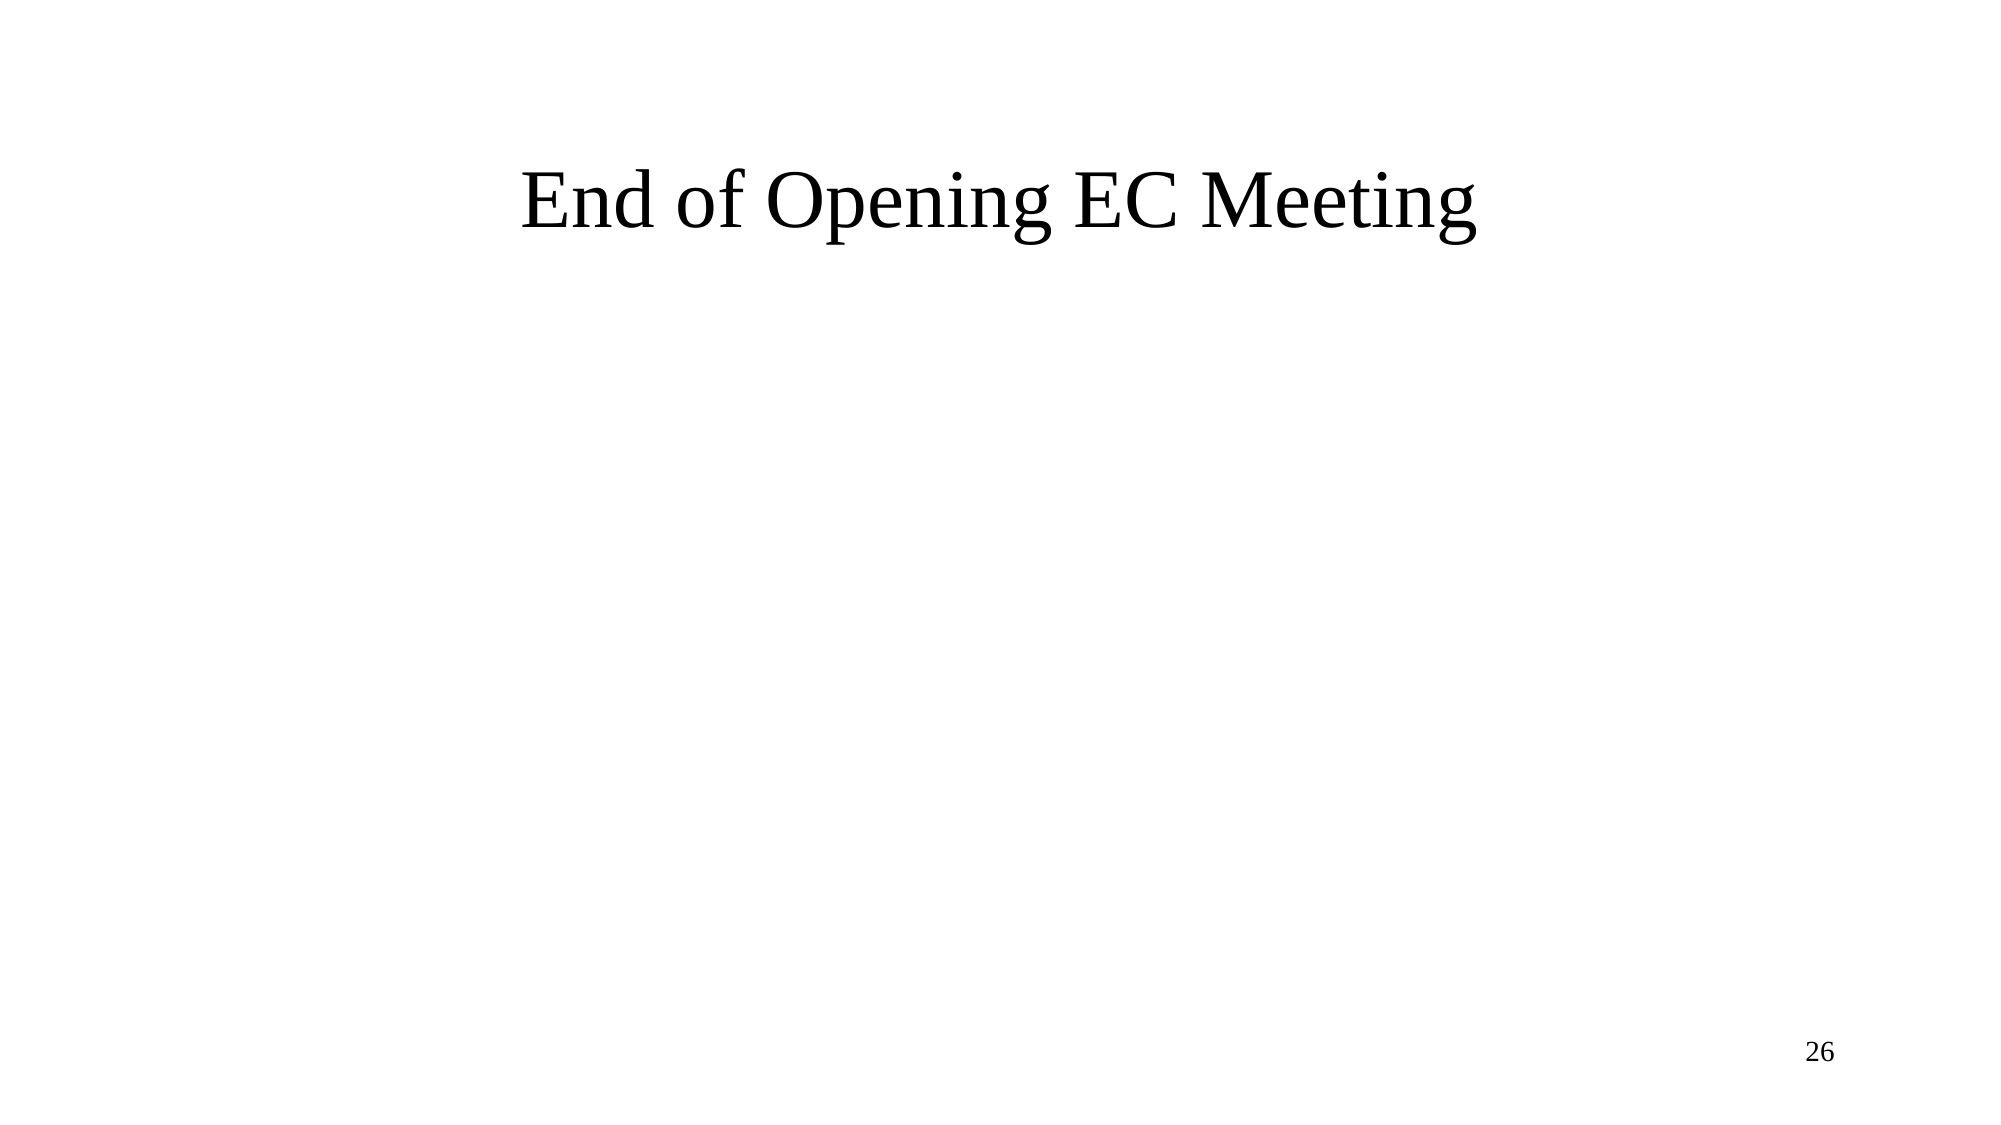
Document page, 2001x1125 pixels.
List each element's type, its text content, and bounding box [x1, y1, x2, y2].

slide_number 26 [1433, 1024, 1851, 1101]
title End of Opening EC Meeting [149, 99, 1851, 288]
